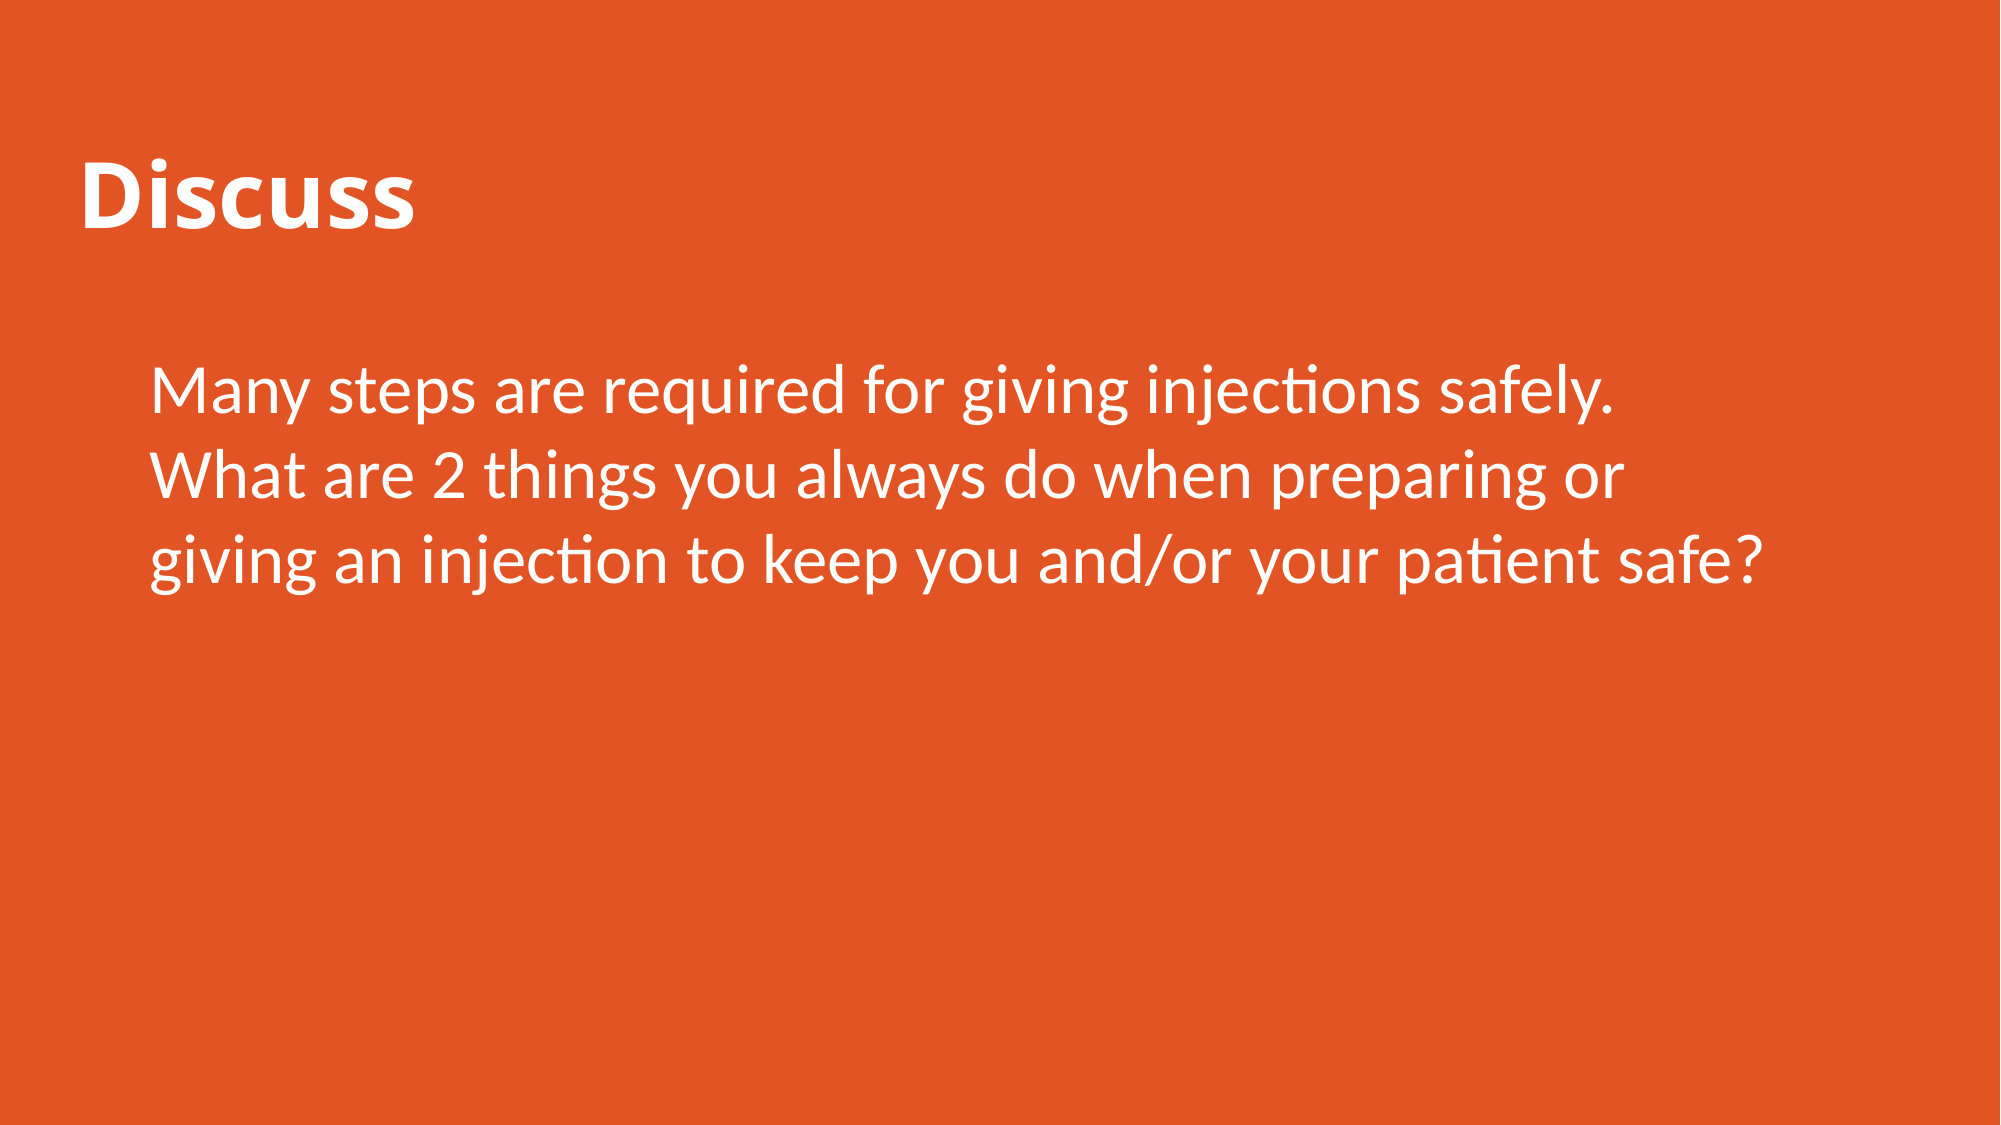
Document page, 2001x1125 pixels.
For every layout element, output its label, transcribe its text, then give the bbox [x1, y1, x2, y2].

text_box Many steps are required for giving injections safely. What are 2 things you always do when preparing or giving an injection to keep you and/or your patient safe? [135, 335, 1804, 605]
title Discuss [62, 63, 1877, 255]
